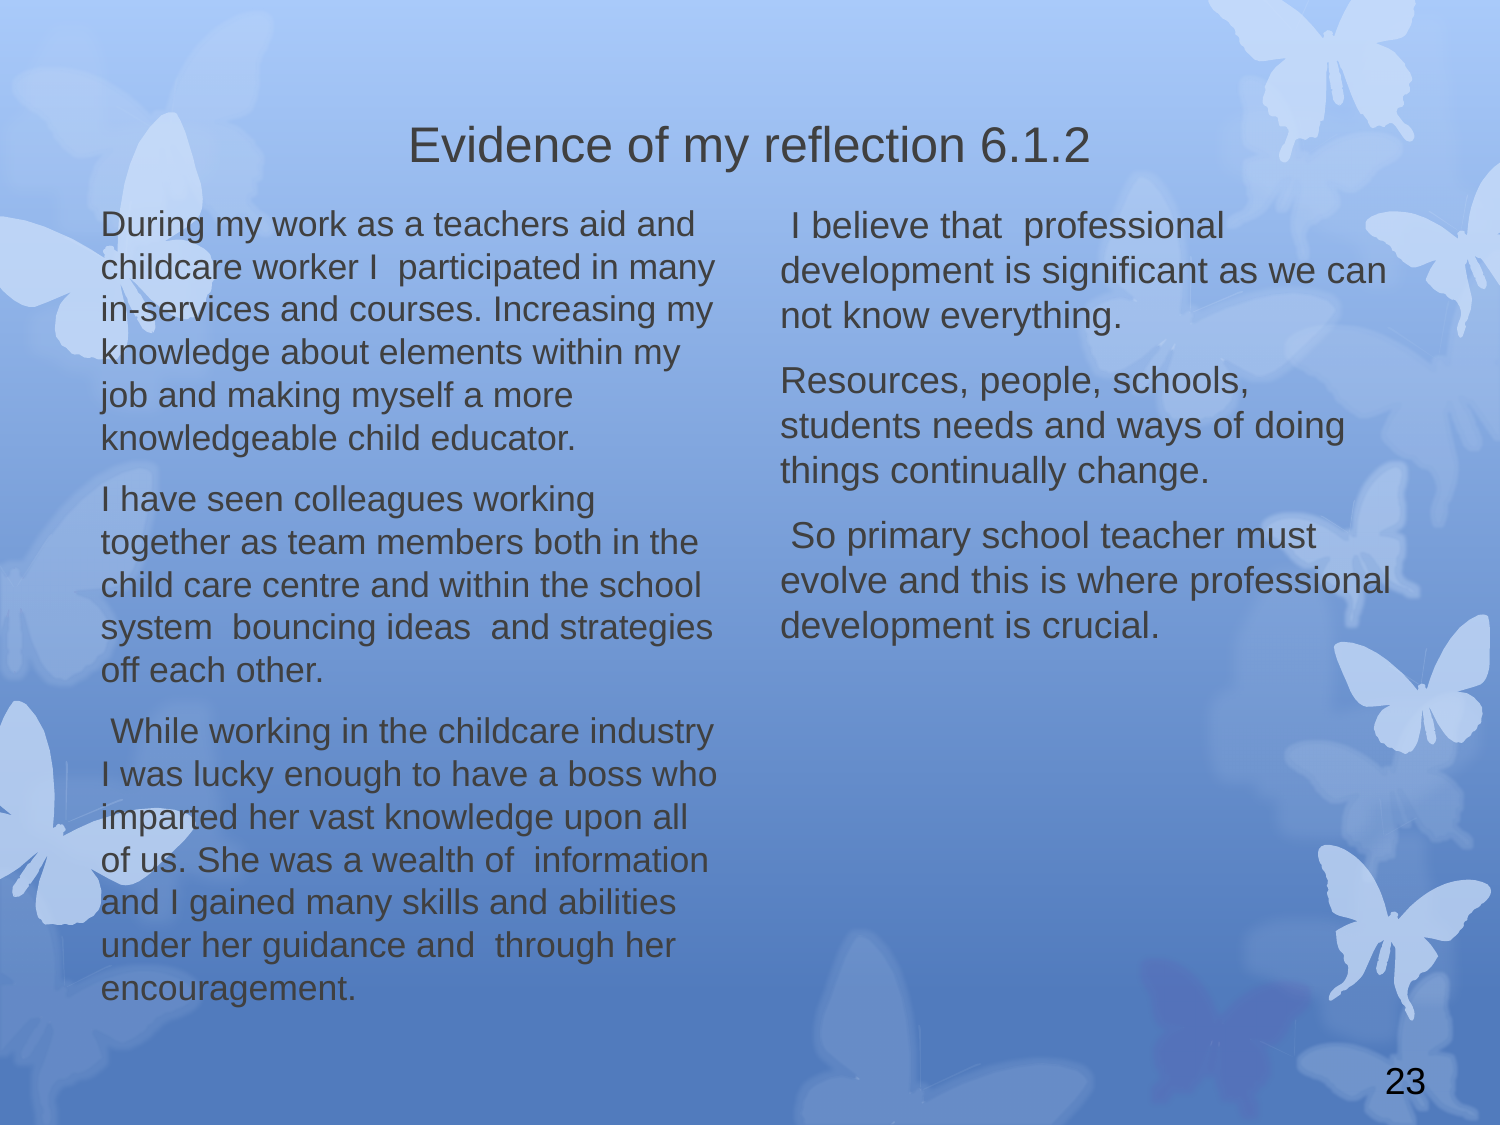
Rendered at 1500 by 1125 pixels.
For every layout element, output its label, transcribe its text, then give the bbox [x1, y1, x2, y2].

list I believe that professional development is significant as we can not know everything. Resources, people, schools, students needs and ways of doing things continually change. So primary school teacher must evolve and this is where professional development is crucial. [765, 193, 1415, 1080]
list During my work as a teachers aid and childcare worker I participated in many in-services and courses. Increasing my knowledge about elements within my job and making myself a more knowledgeable child educator. I have seen colleagues working together as team members both in the child care centre and within the school system bouncing ideas and strategies off each other. While working in the childcare industry I was lucky enough to have a boss who imparted her vast knowledge upon all of us. She was a wealth of information and I gained many skills and abilities under her guidance and through her encouragement. [85, 193, 736, 1080]
title Evidence of my reflection 6.1.2 [165, 110, 1334, 194]
text_box 23 [1370, 1049, 1444, 1110]
